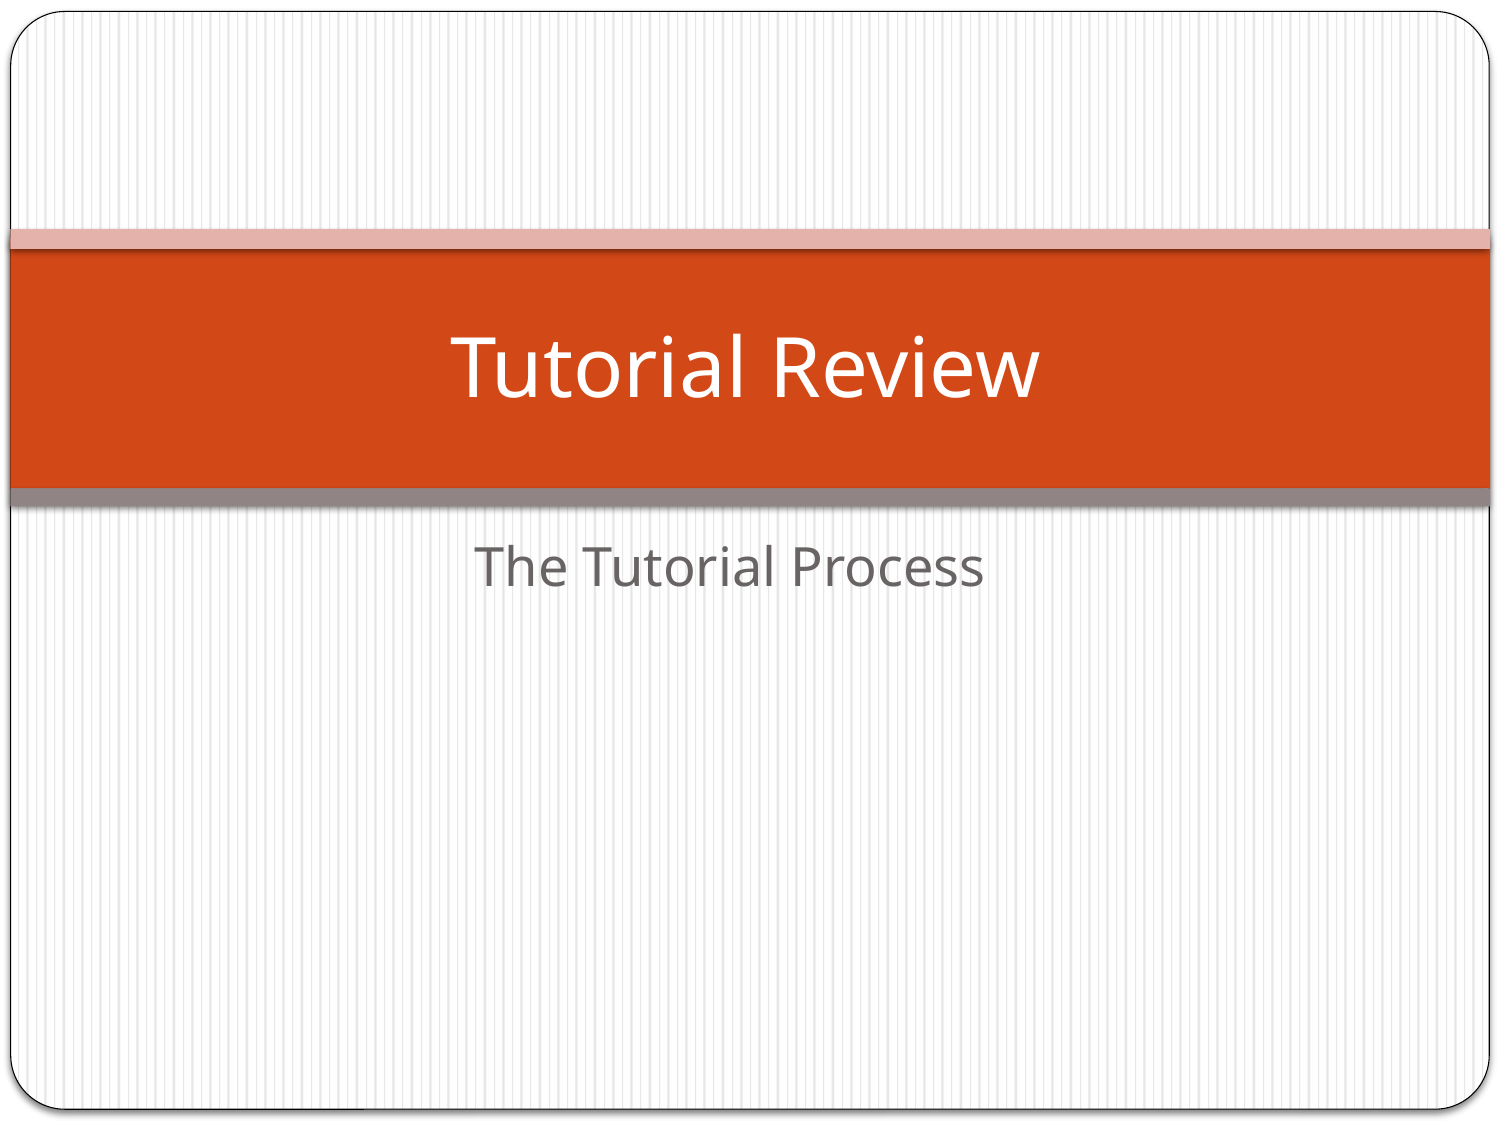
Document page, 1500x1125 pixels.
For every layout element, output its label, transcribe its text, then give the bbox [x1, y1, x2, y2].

title Tutorial Review [75, 247, 1425, 489]
subtitle The Tutorial Process [212, 525, 1263, 788]
